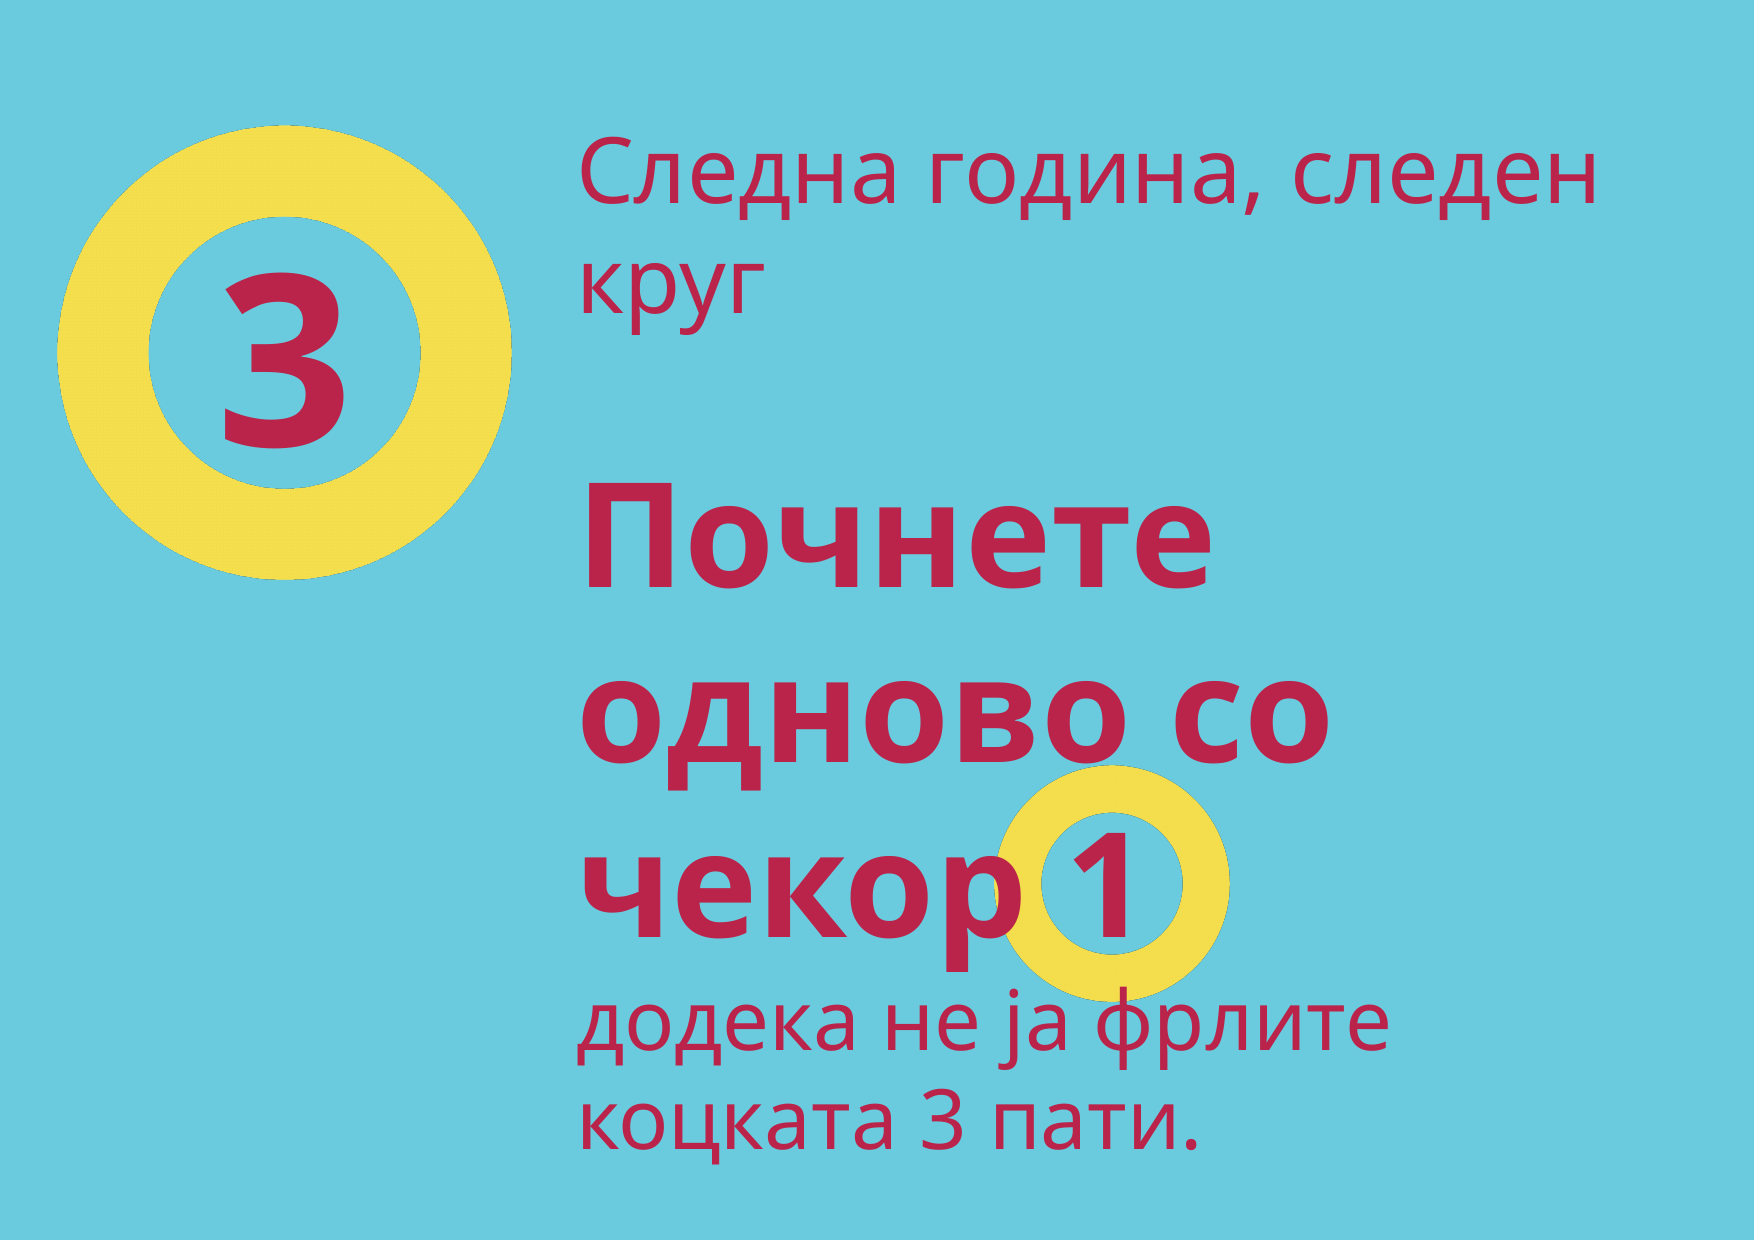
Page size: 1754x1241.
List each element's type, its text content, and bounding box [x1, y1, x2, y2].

picture [994, 765, 1230, 1002]
picture [57, 125, 512, 580]
text_box Следна година, следен круг Почнете одново со чекор 1 додека не ја фрлите коцката 3 пати. [561, 104, 1697, 1174]
